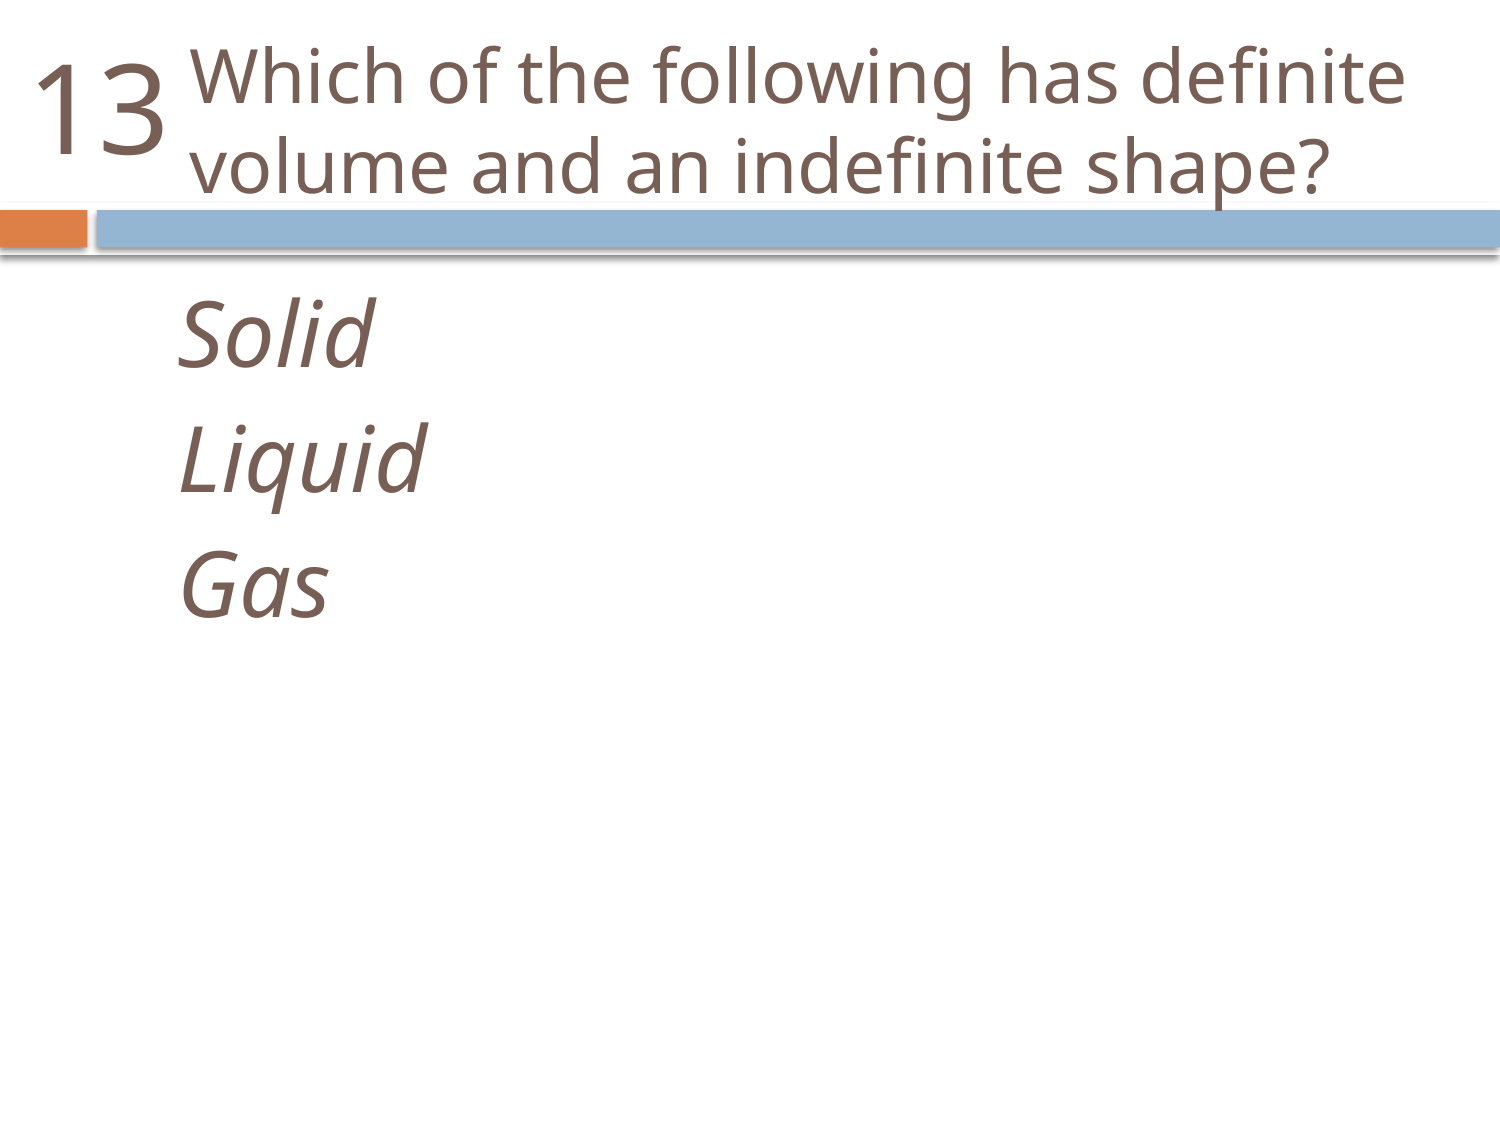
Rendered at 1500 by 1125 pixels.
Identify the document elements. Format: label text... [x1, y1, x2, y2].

list Solid Liquid Gas [162, 268, 1500, 1007]
title Which of the following has definite volume and an indefinite shape? [174, 37, 1500, 200]
text_box 13 [12, 22, 200, 187]
